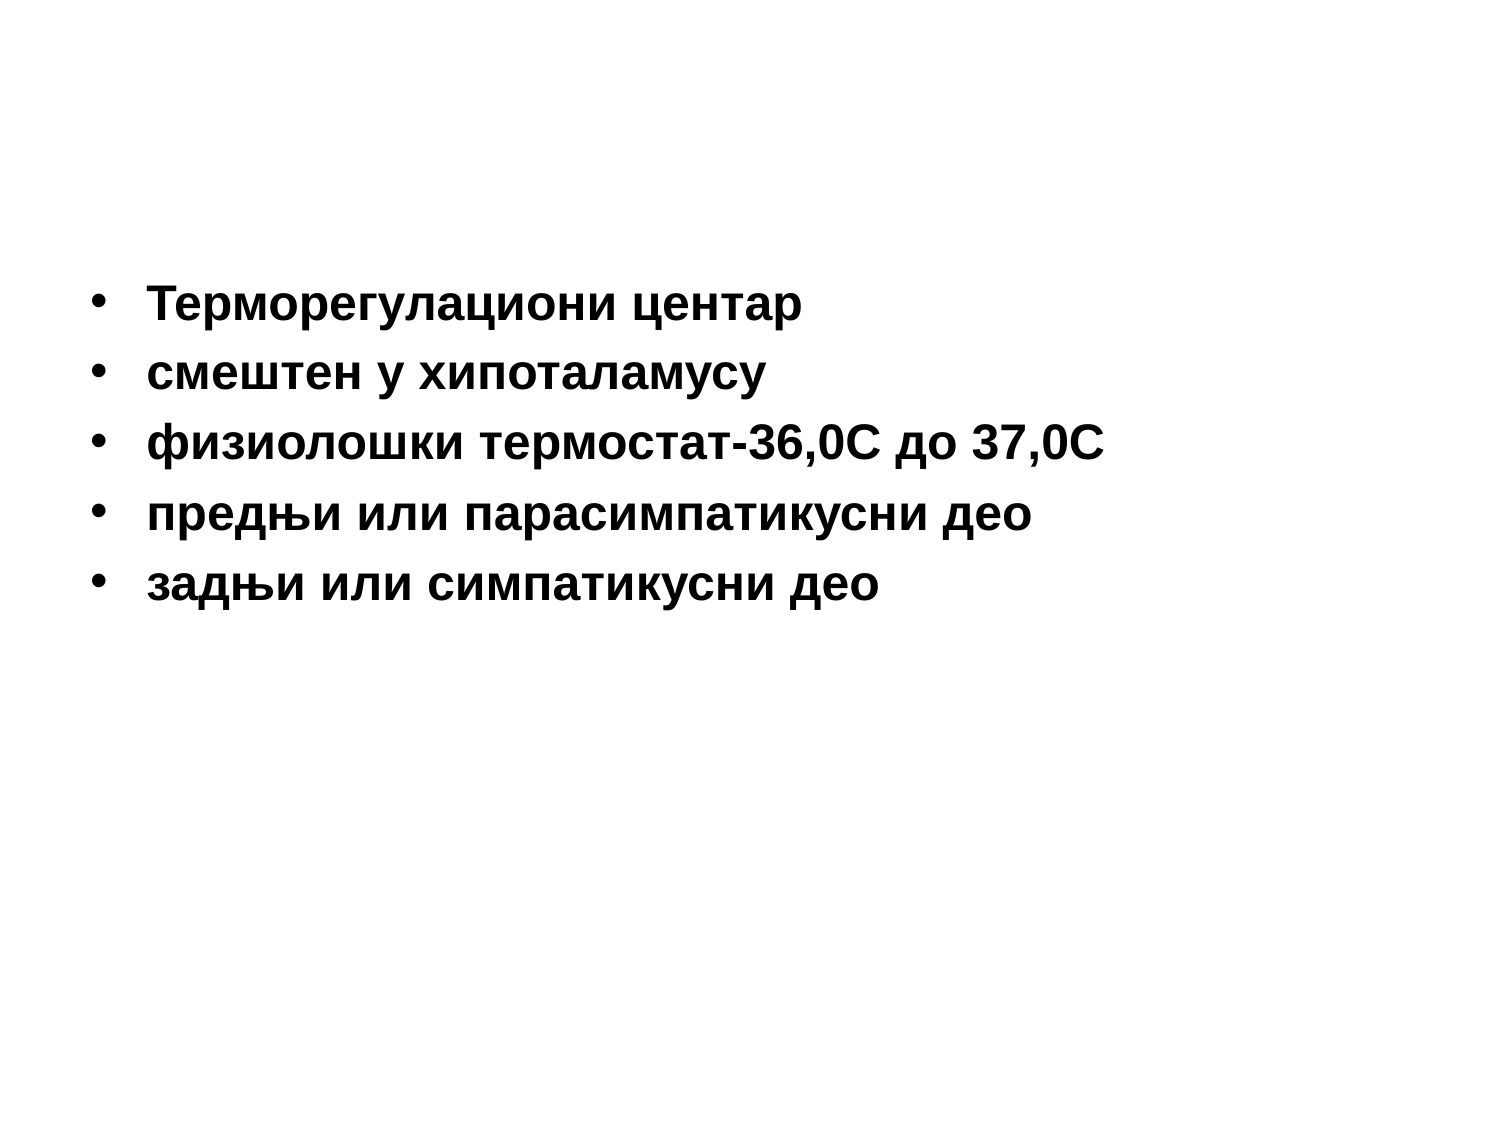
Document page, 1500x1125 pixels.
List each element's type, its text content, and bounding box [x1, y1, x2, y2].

list Терморегулациони центар смештен у хипоталамусу физиолошки термостат-36,0C до 37,0C предњи или парасимпатикусни део задњи или симпатикусни део [74, 262, 1426, 1006]
